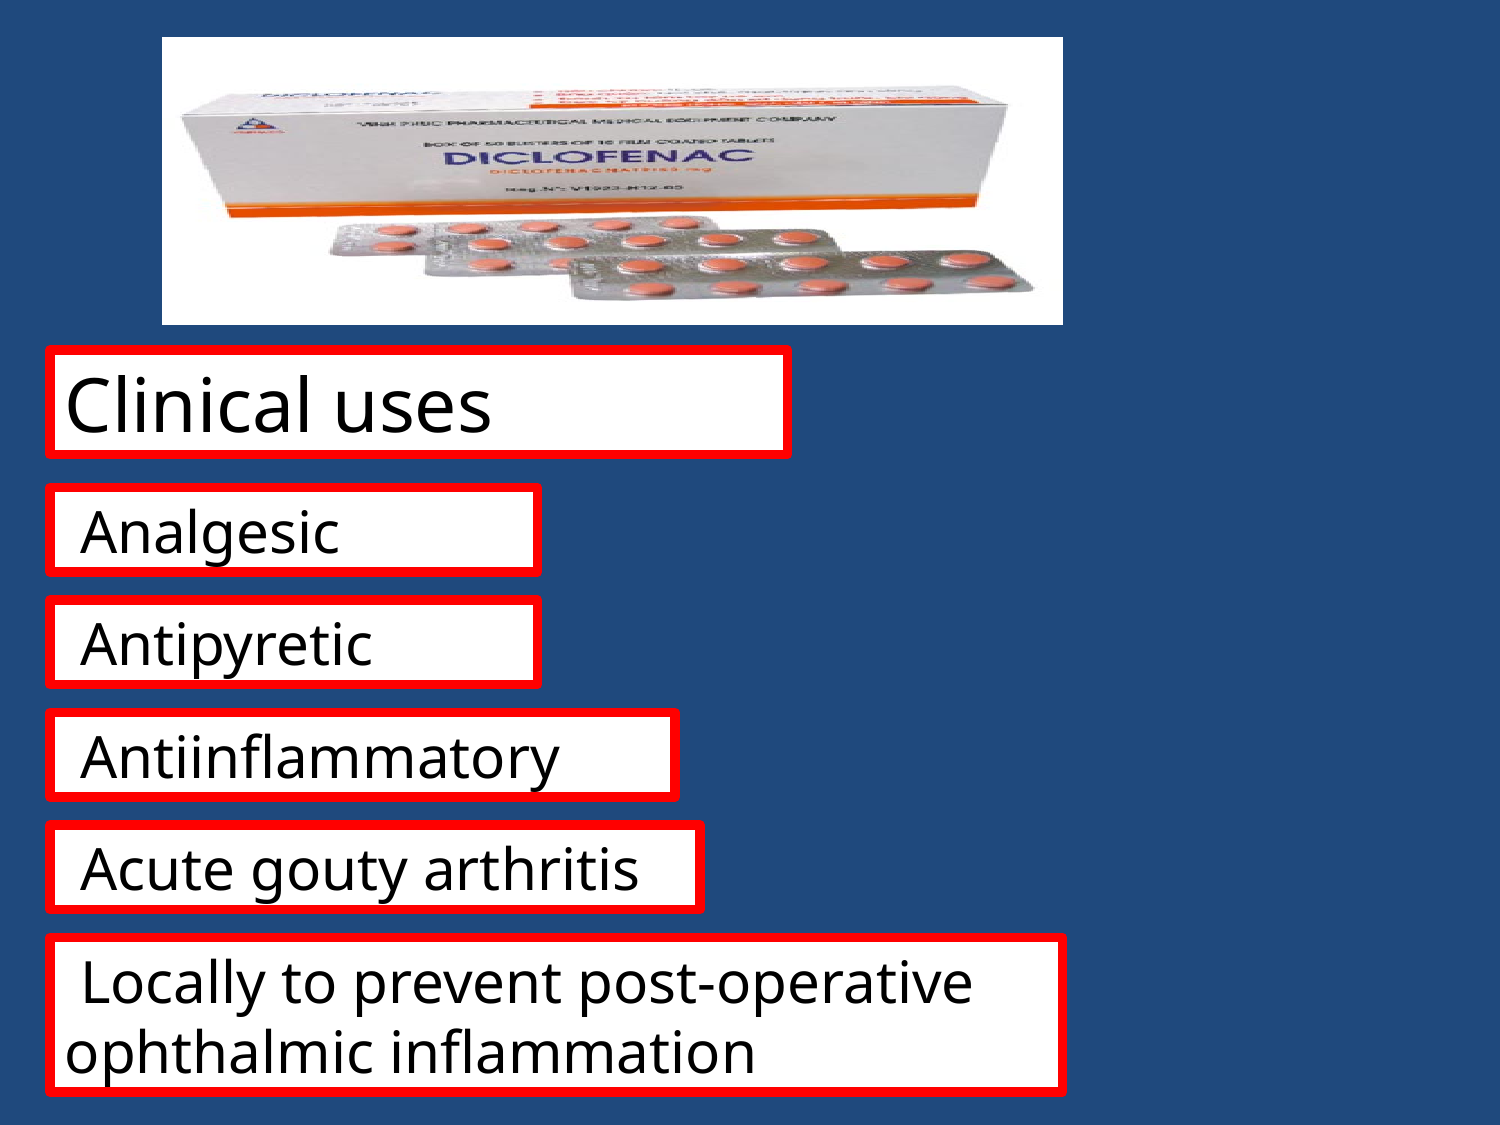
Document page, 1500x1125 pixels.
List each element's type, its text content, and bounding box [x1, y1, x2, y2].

text_box Acute gouty arthritis [50, 825, 700, 910]
picture [162, 37, 1063, 326]
text_box Antiinflammatory [50, 712, 675, 798]
text_box Locally to prevent post-operative ophthalmic inflammation [50, 937, 1063, 1093]
text_box Analgesic [50, 487, 538, 573]
text_box Clinical uses [49, 349, 788, 455]
text_box Antipyretic [50, 600, 538, 685]
